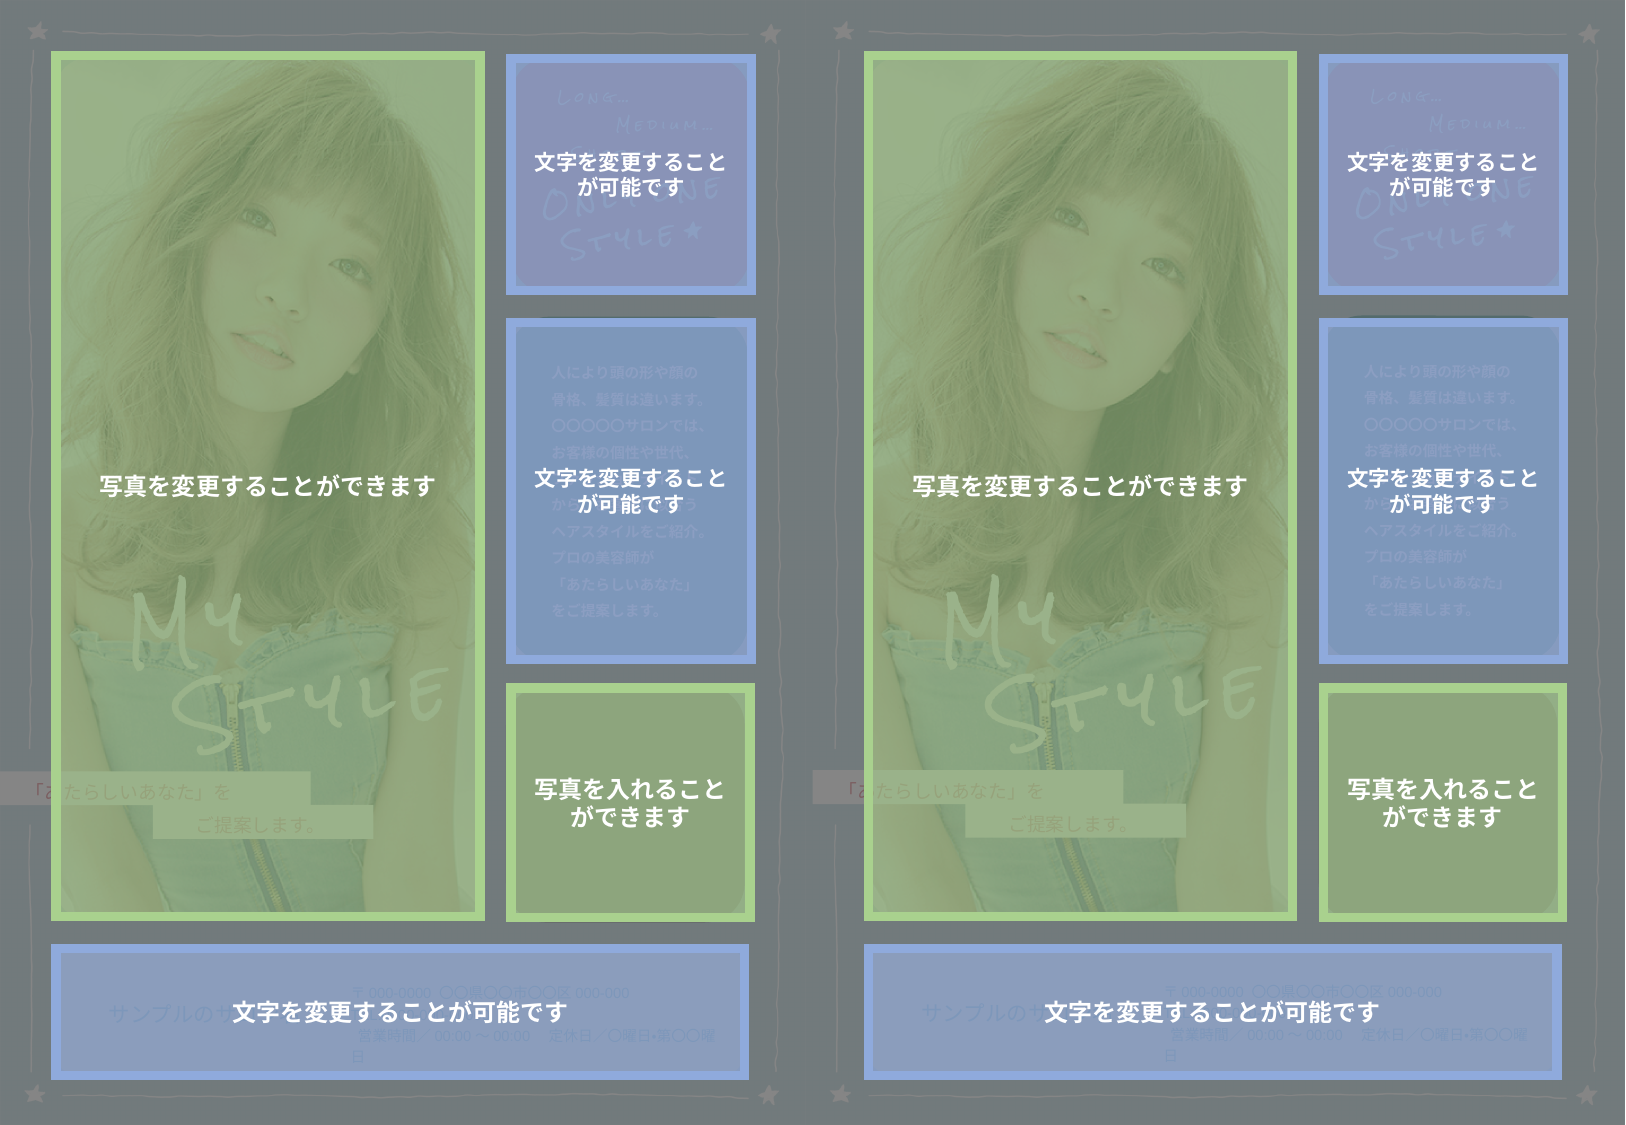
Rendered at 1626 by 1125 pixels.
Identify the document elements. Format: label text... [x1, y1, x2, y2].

picture [868, 57, 1294, 918]
text_box 写真を入れることができます [1323, 687, 1563, 919]
text_box 文字を変更することが可能です [510, 321, 752, 660]
text_box 写真を入れることができます [510, 687, 751, 919]
picture [538, 88, 735, 280]
text_box 文字を変更することが可能です [1323, 57, 1565, 291]
text_box [0, 0, 1625, 1125]
text_box 文字を変更することが可能です [510, 57, 752, 291]
picture [55, 58, 481, 919]
text_box 文字を変更することが可能です [867, 947, 1558, 1076]
picture [1350, 87, 1548, 279]
text_box 文字を変更することが可能です [1323, 321, 1565, 660]
text_box 文字を変更することが可能です [55, 947, 746, 1076]
